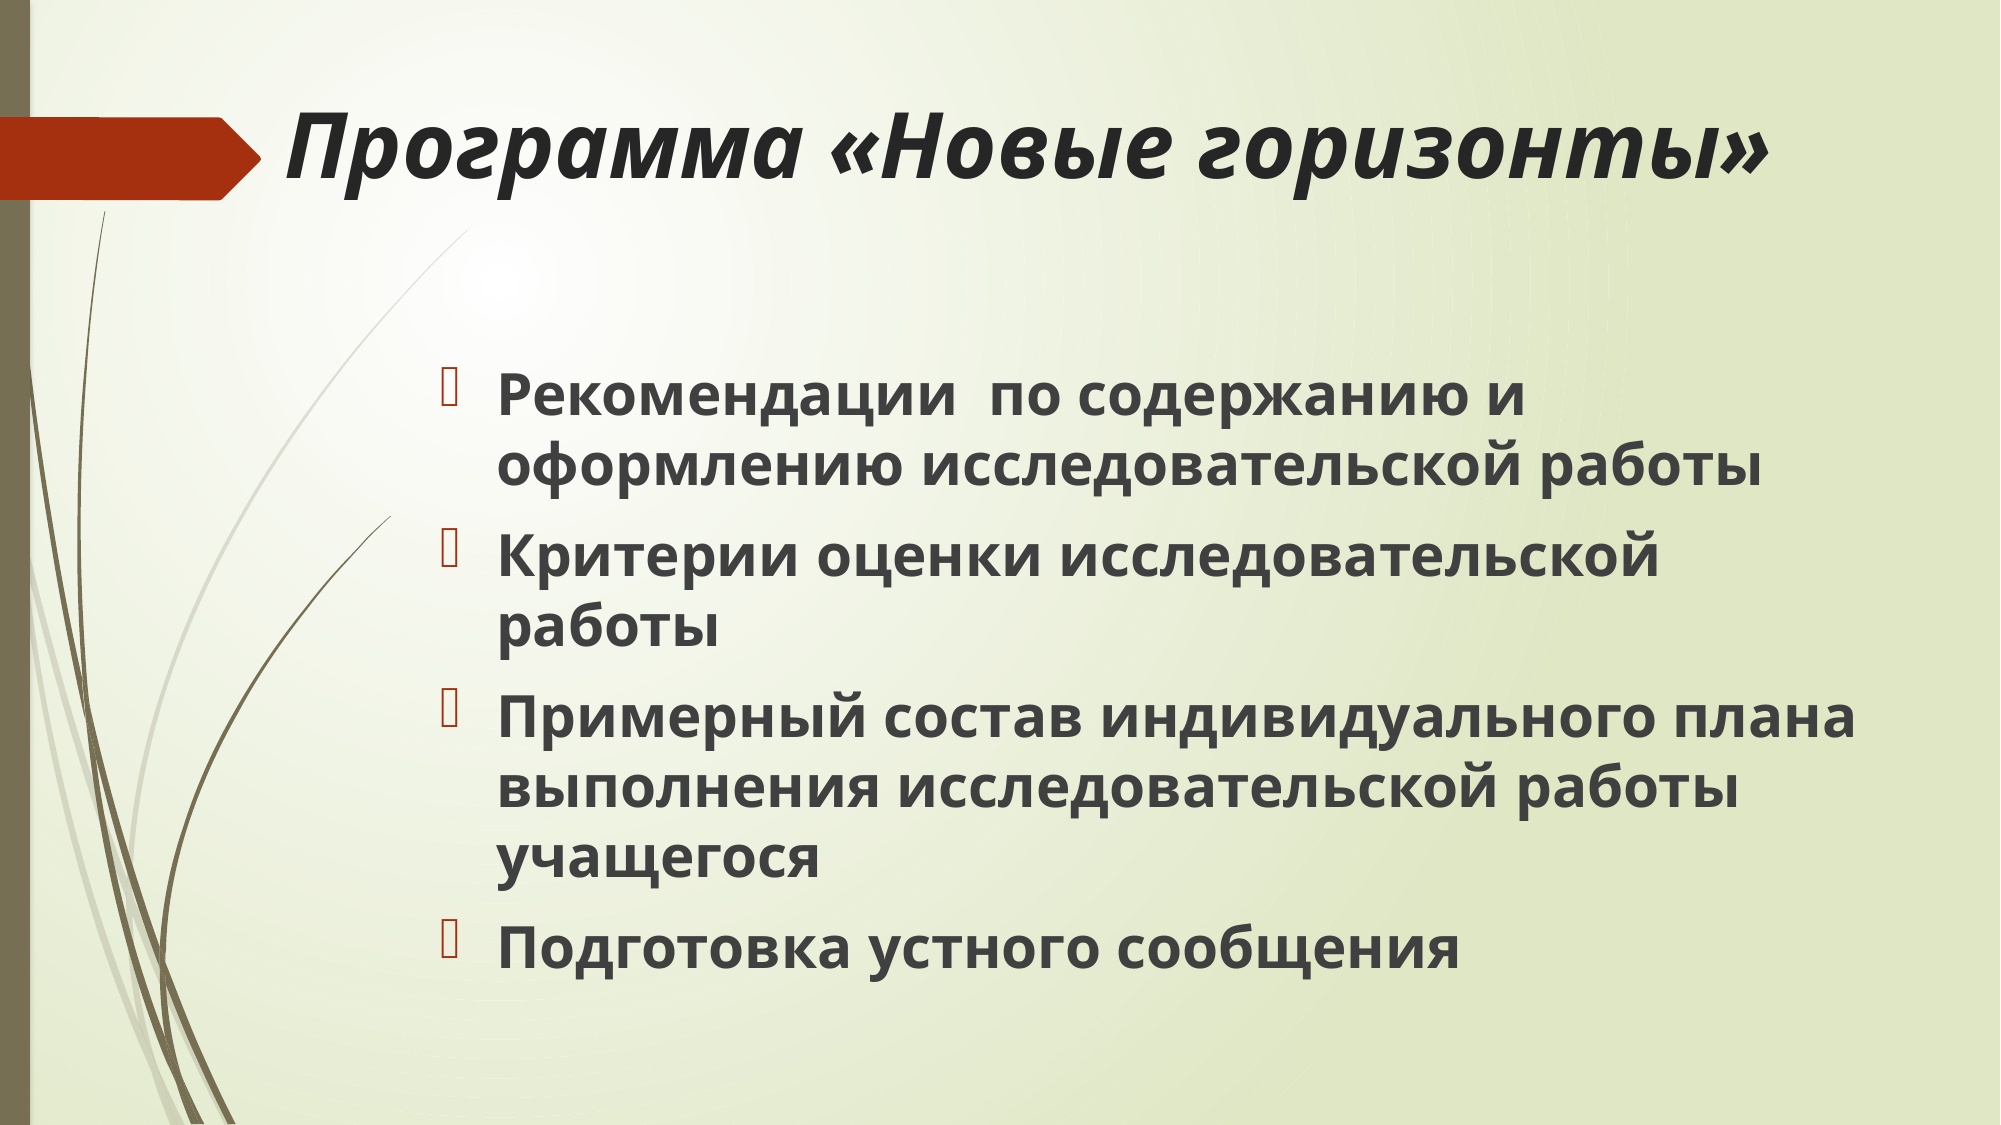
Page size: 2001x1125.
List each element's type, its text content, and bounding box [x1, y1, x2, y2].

title Программа «Новые горизонты» [269, 79, 1984, 290]
list Рекомендации по содержанию и оформлению исследовательской работы Критерии оценки исследовательской работы Примерный состав индивидуального плана выполнения исследовательской работы учащегося Подготовка устного сообщения [424, 350, 1888, 970]
